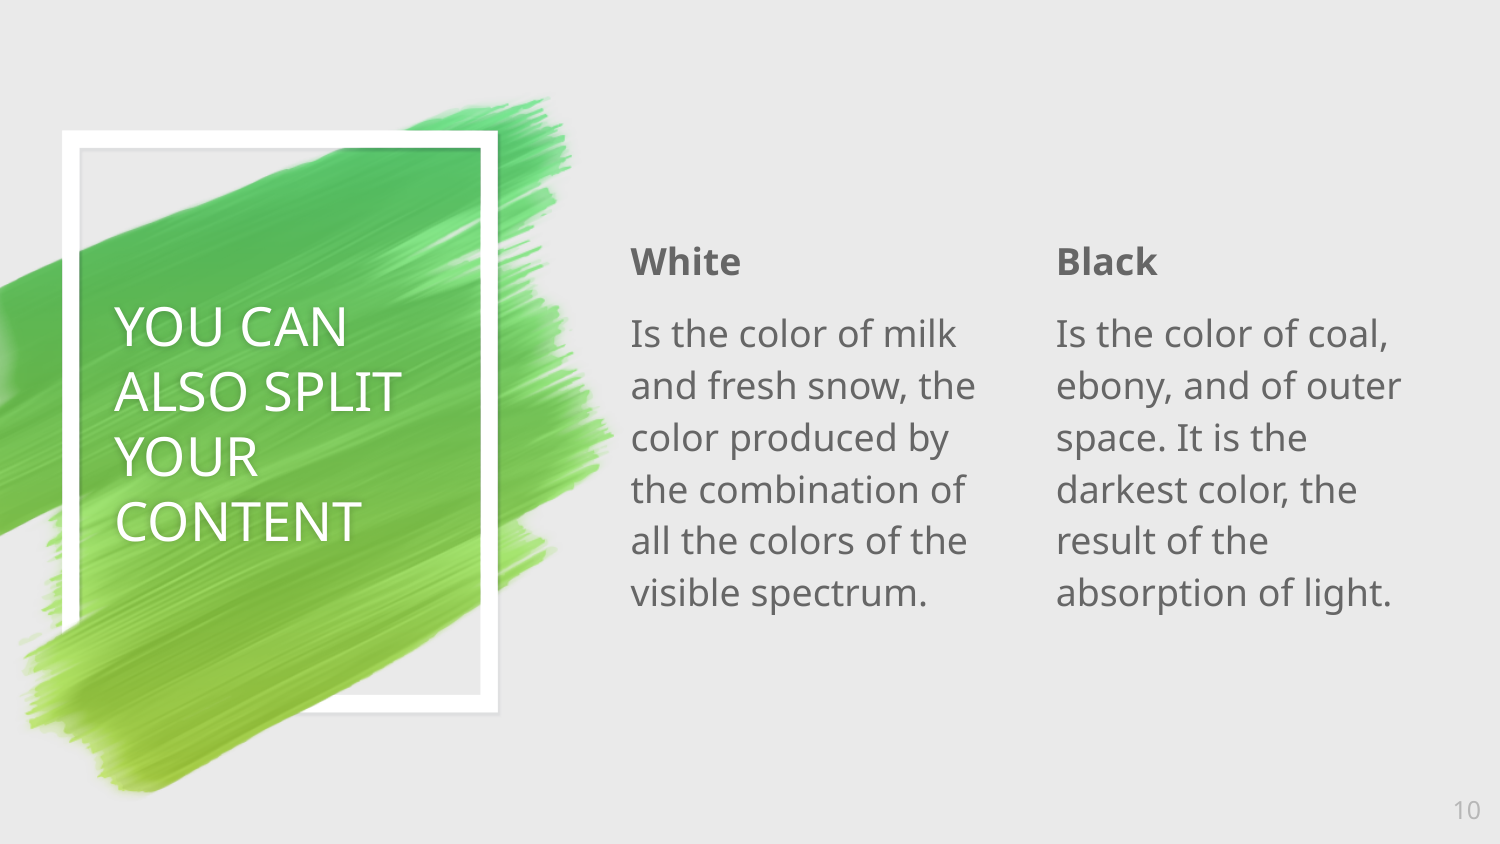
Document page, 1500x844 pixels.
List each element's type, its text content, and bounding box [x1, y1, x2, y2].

picture [0, 0, 1500, 844]
title YOU CAN ALSO SPLIT YOUR CONTENT [114, 149, 447, 696]
list Black Is the color of coal, ebony, and of outer space. It is the darkest color, the result of the absorption of light. [1055, 132, 1426, 713]
list White Is the color of milk and fresh snow, the color produced by the combination of all the colors of the visible spectrum. [630, 132, 1000, 713]
slide_number 10 [1391, 779, 1482, 844]
